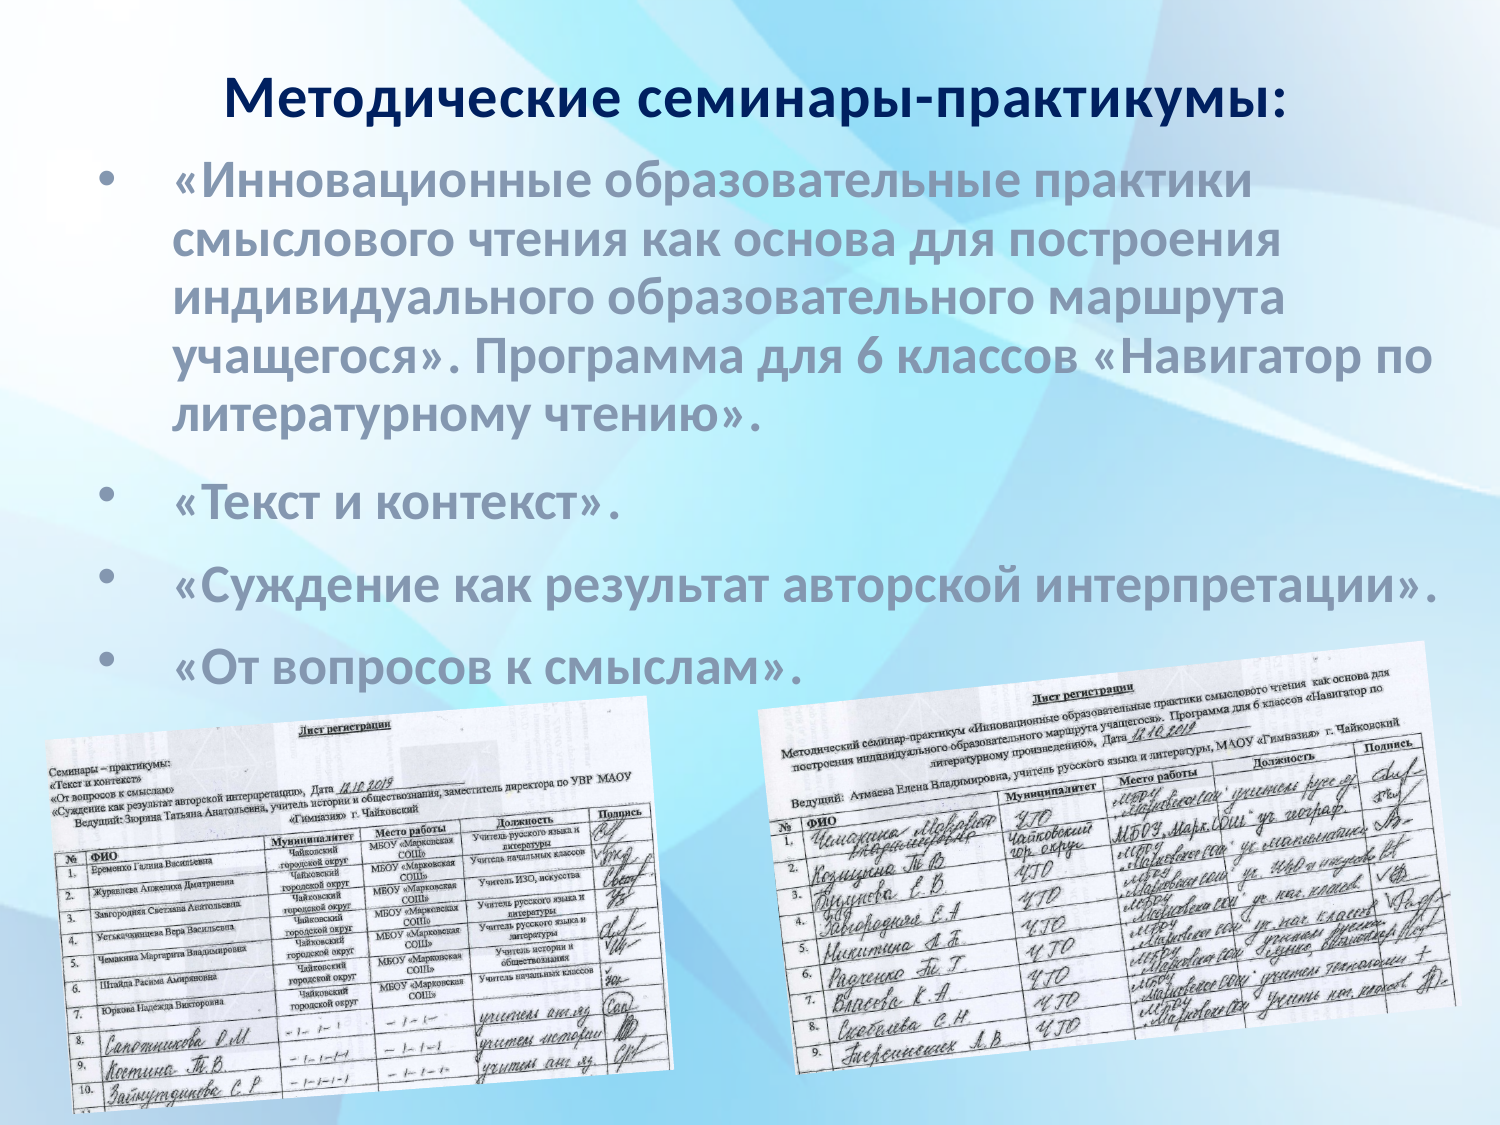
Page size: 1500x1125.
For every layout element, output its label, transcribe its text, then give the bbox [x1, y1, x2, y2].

picture [757, 640, 1463, 1075]
picture [44, 695, 675, 1115]
title Методические семинары-практикумы: [60, 34, 1456, 143]
list «Инновационные образовательные практики смыслового чтения как основа для построения индивидуального образовательного маршрута учащегося». Программа для 6 классов «Навигатор по литературному чтению». «Текст и контекст». «Суждение как результат авторской интерпретации». «От вопросов к смыслам». [52, 143, 1486, 705]
